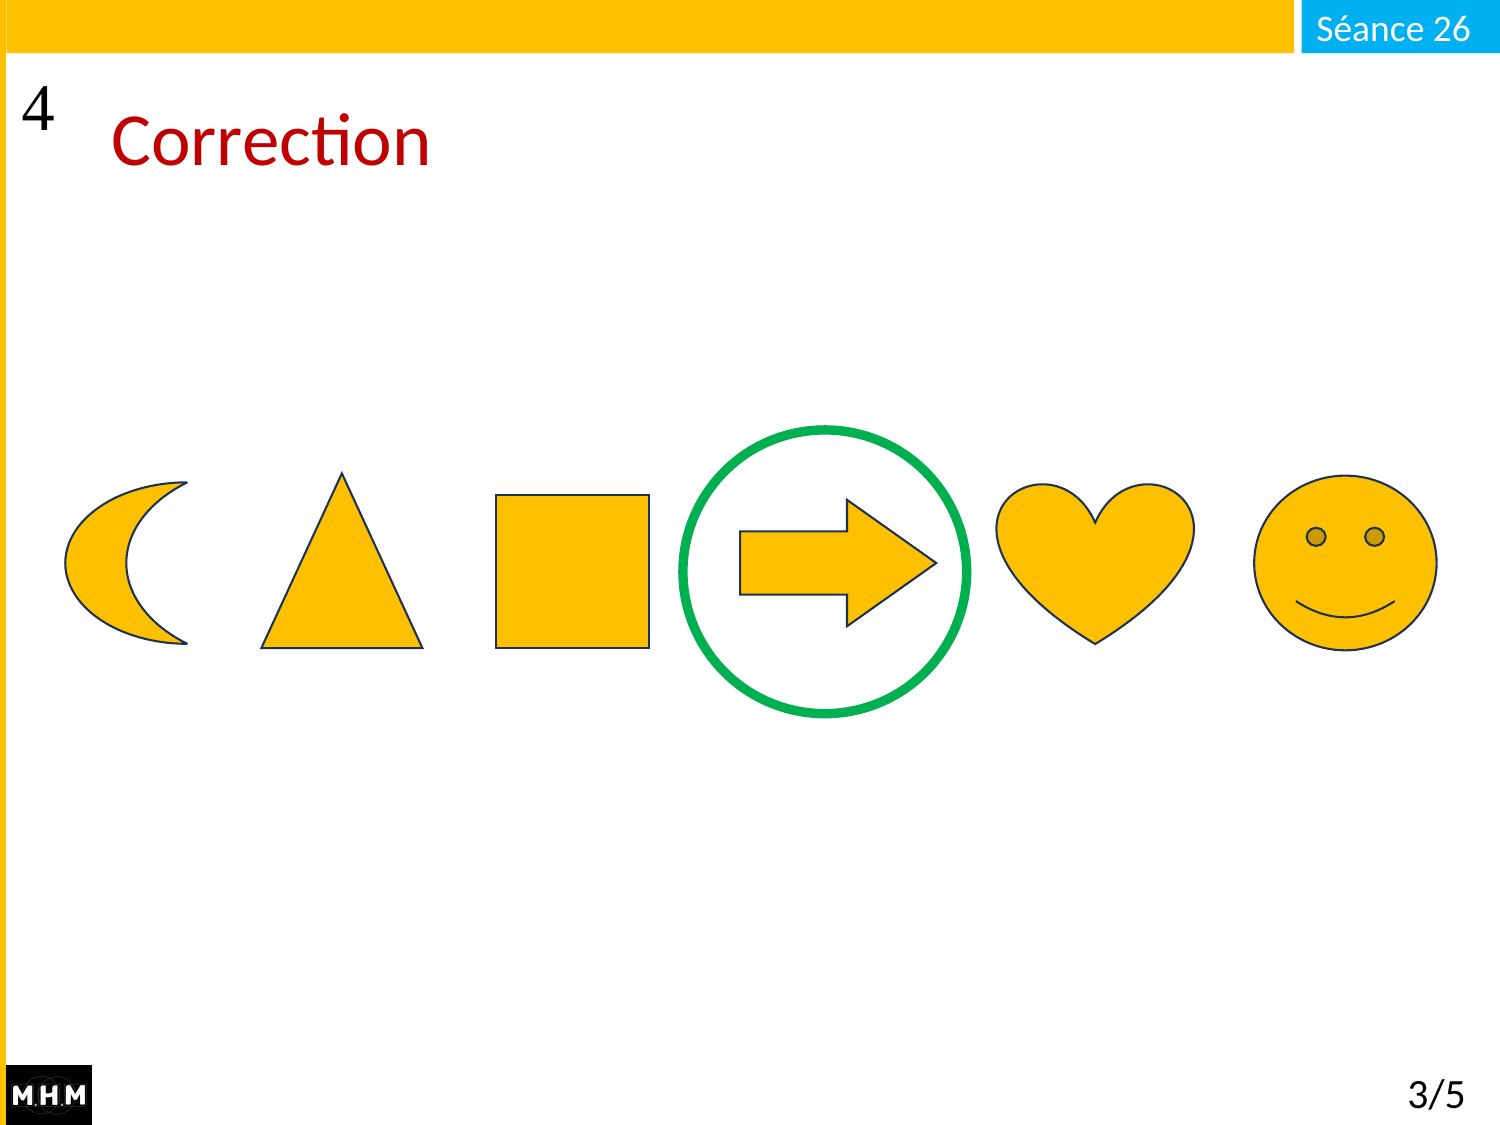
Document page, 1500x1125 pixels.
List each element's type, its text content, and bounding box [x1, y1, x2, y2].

picture [6, 1065, 92, 1125]
text_box [495, 494, 650, 649]
text_box [739, 497, 939, 629]
text_box [1253, 474, 1438, 652]
title Correction [96, 60, 1434, 223]
list 3/5 [1373, 1064, 1500, 1125]
text_box [681, 428, 968, 715]
text_box [259, 470, 425, 650]
text_box [64, 481, 188, 645]
text_box [995, 483, 1195, 646]
